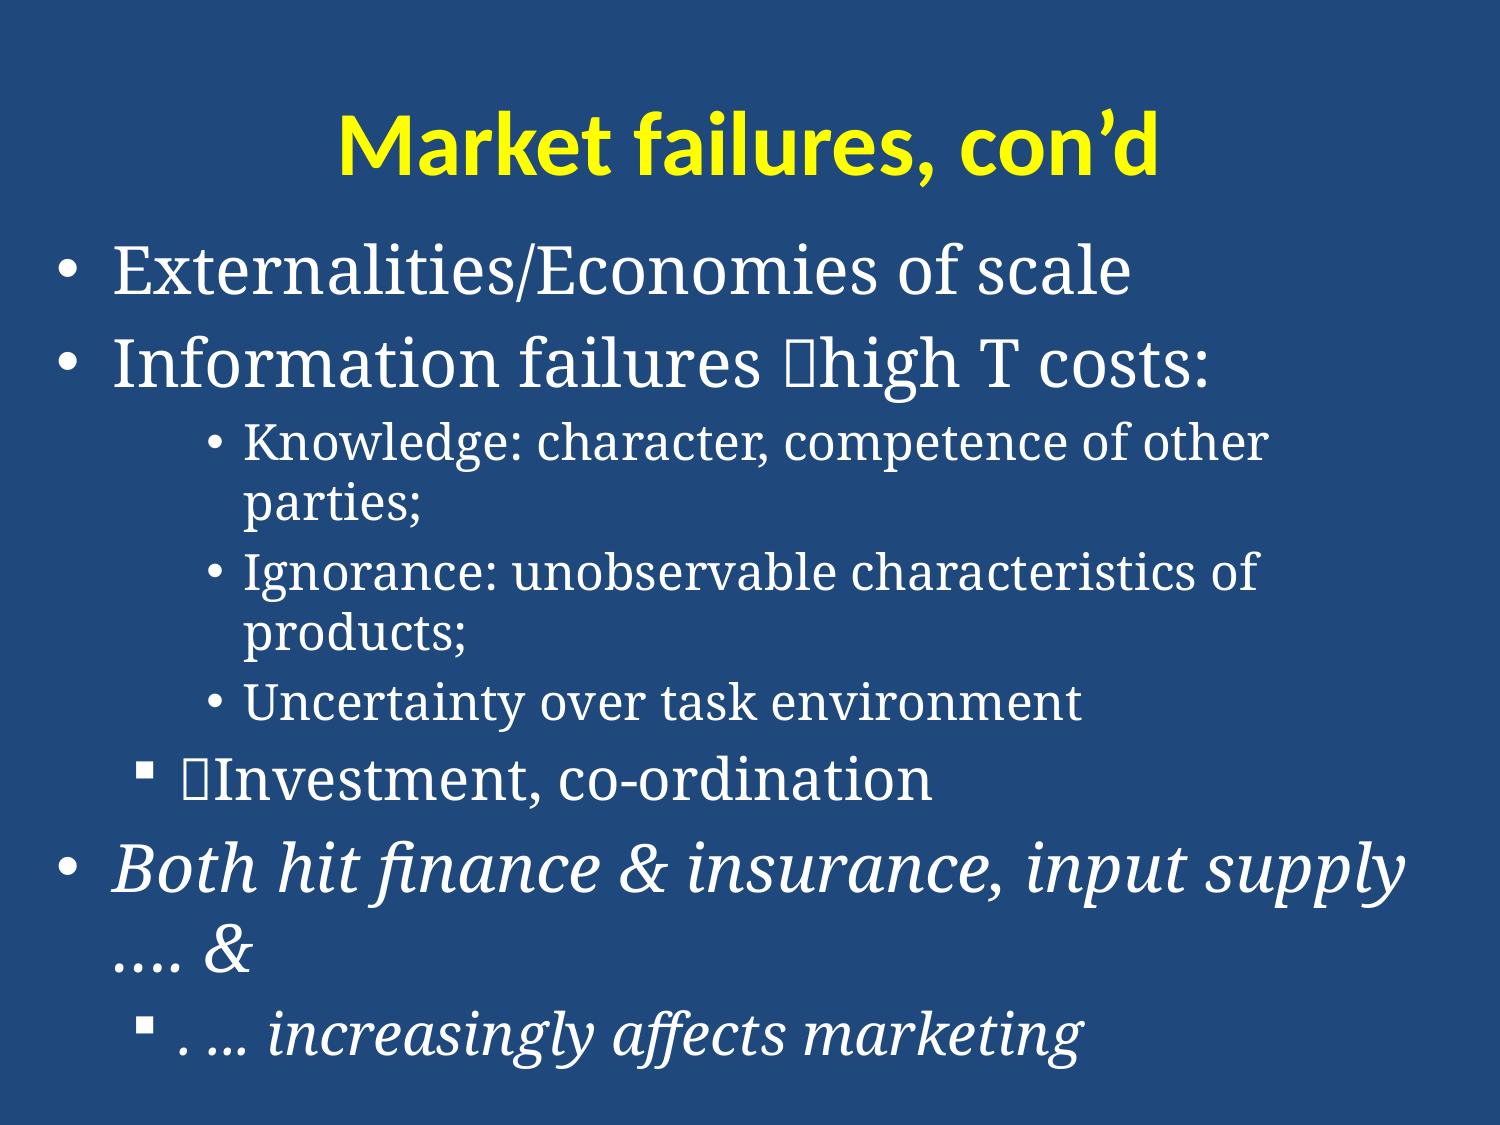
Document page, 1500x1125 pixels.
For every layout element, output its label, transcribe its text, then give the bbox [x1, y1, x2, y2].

title Market failures, con’d [74, 44, 1426, 219]
list Externalities/Economies of scale Information failures high T costs: Knowledge: character, competence of other parties; Ignorance: unobservable characteristics of products; Uncertainty over task environment Investment, co-ordination Both hit finance & insurance, input supply …. & . ... increasingly affects marketing [40, 219, 1426, 1083]
